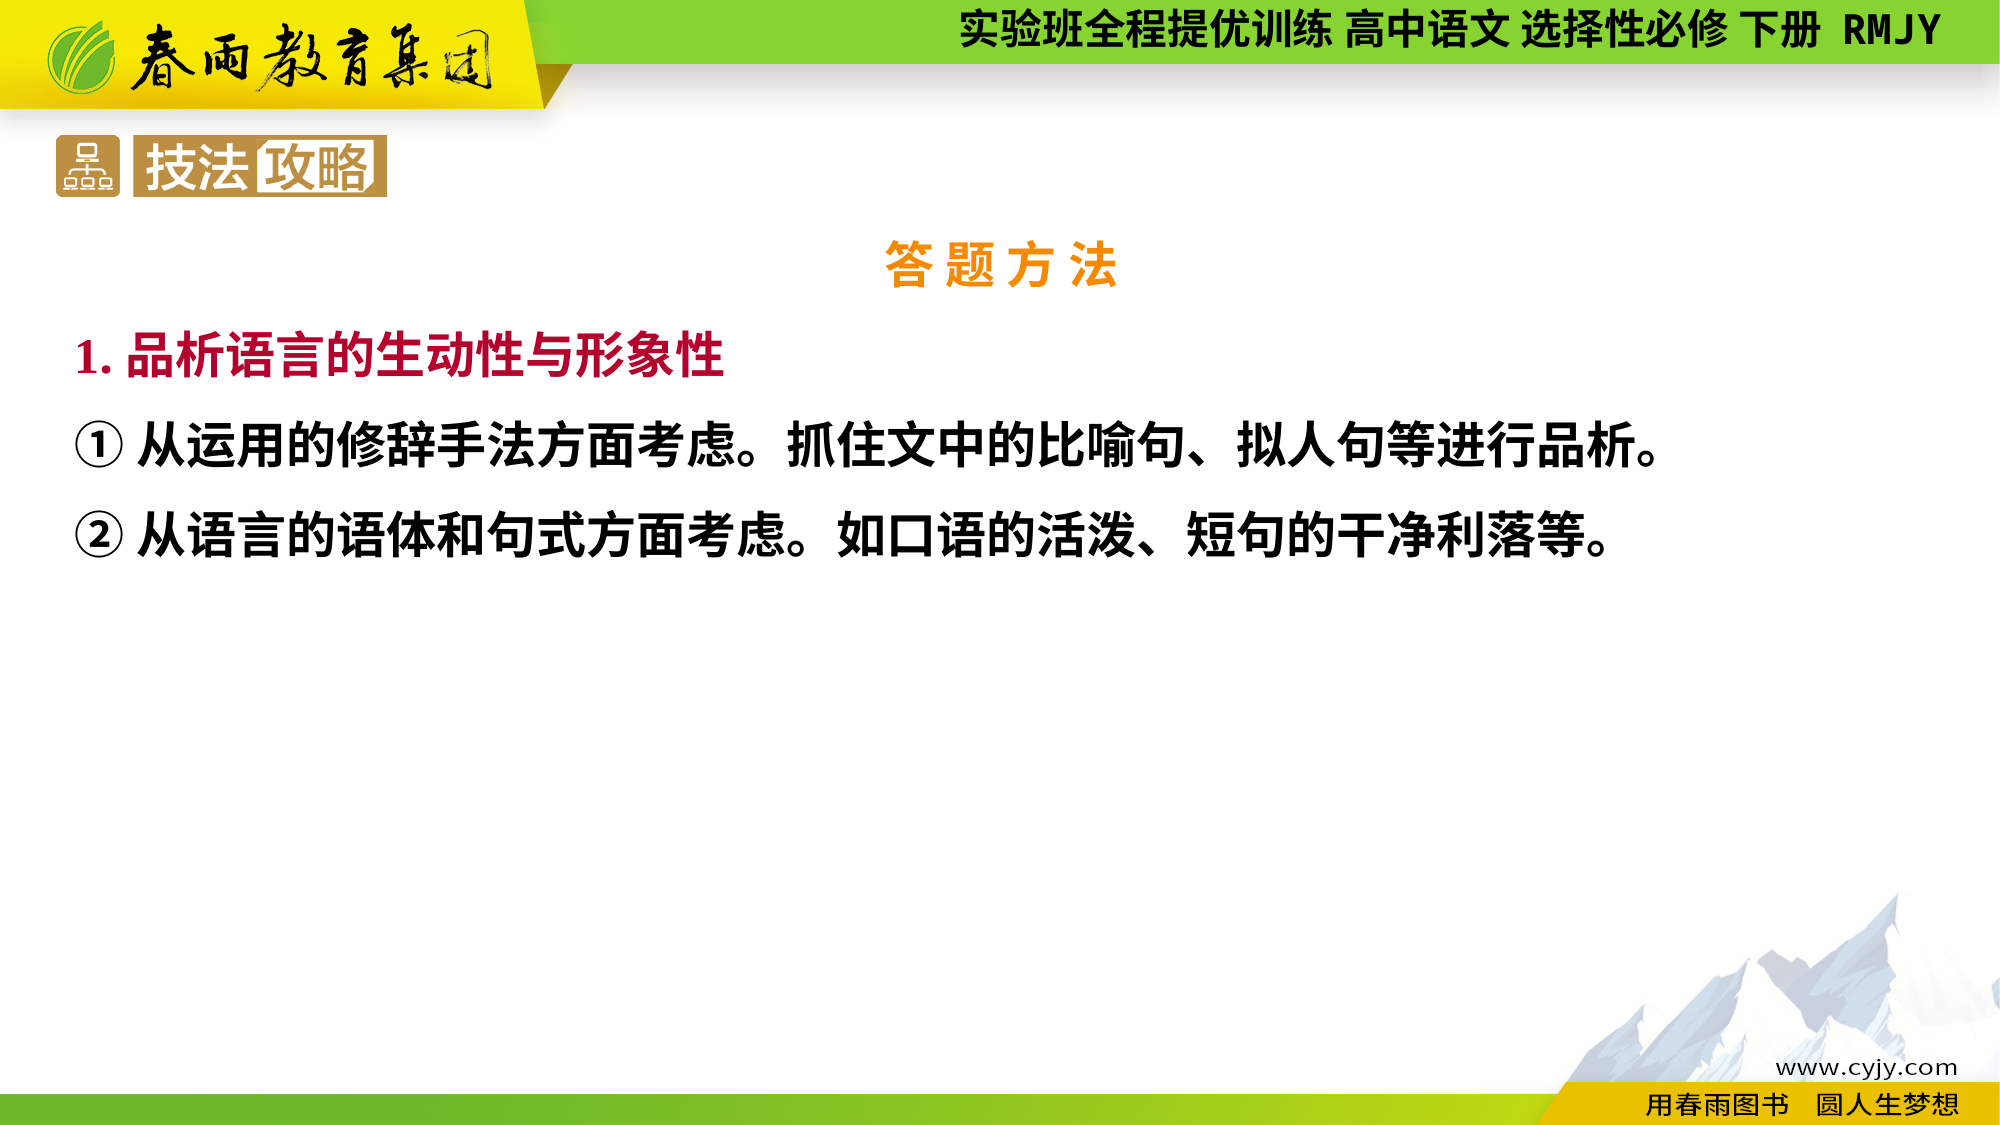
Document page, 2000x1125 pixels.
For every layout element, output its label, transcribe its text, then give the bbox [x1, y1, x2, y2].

picture [0, 0, 2000, 1125]
list 答 题 方 法 1.品析语言的生动性与形象性 ①从运用的修辞手法方面考虑。抓住文中的比喻句、拟人句等进行品析。 ②从语言的语体和句式方面考虑。如口语的活泼、短句的干净利落等。 [59, 196, 1944, 575]
